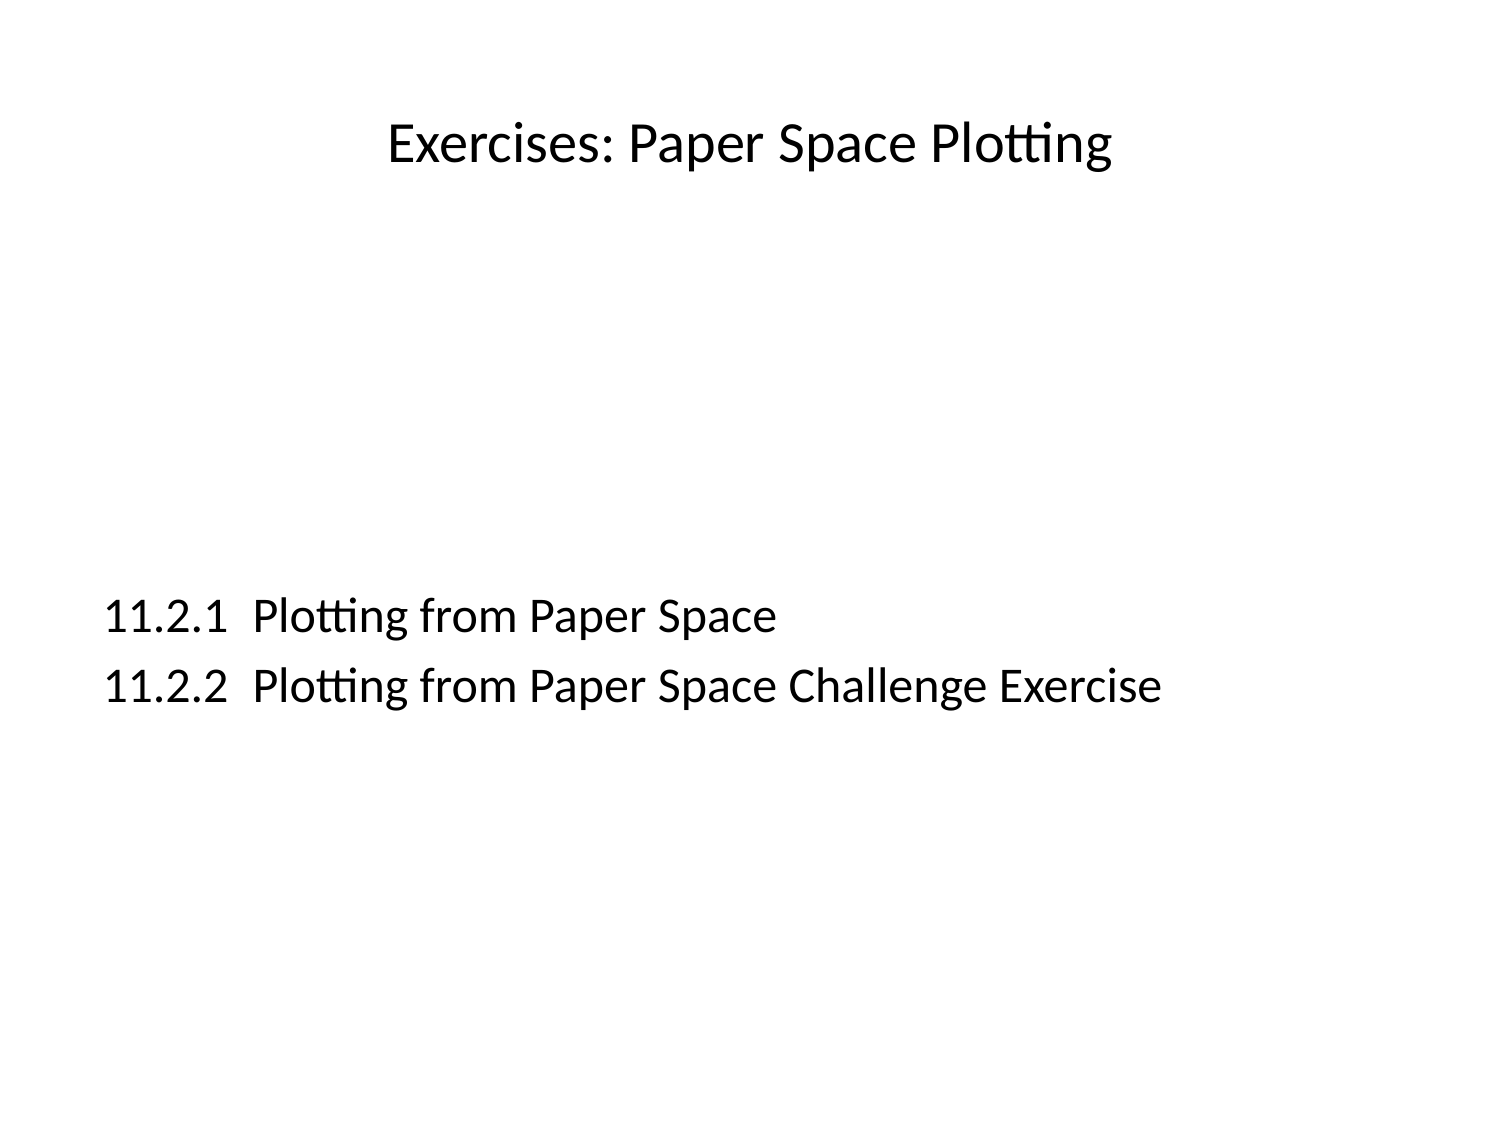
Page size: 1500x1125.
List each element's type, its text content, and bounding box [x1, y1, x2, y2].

title Exercises: Paper Space Plotting [75, 45, 1425, 233]
list 11.2.1 Plotting from Paper Space 11.2.2 Plotting from Paper Space Challenge Exercise [87, 575, 1363, 1025]
